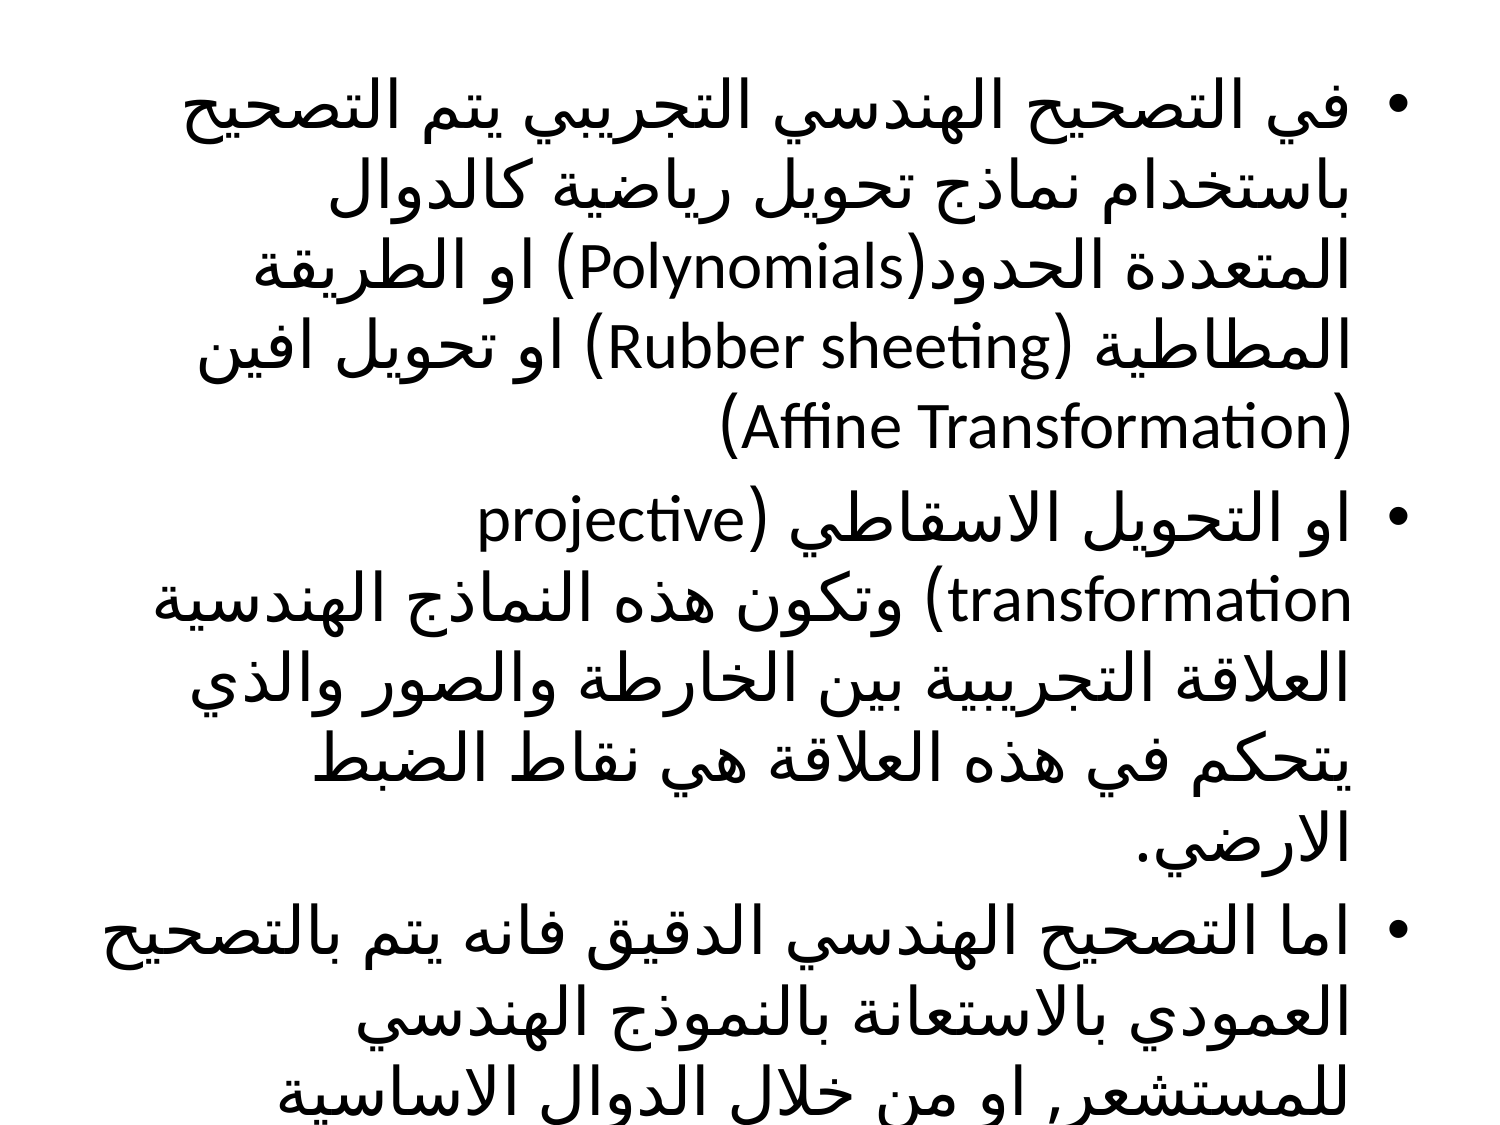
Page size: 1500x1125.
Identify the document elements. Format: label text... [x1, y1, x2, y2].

list في التصحيح الهندسي التجريبي يتم التصحيح باستخدام نماذج تحويل رياضية كالدوال المتعددة الحدود(Polynomials) او الطريقة المطاطية (Rubber sheeting) او تحويل افين (Affine Transformation) او التحويل الاسقاطي (projective transformation) وتكون هذه النماذج الهندسية العلاقة التجريبية بين الخارطة والصور والذي يتحكم في هذه العلاقة هي نقاط الضبط الارضي. اما التصحيح الهندسي الدقيق فانه يتم بالتصحيح العمودي بالاستعانة بالنموذج الهندسي للمستشعر, او من خلال الدوال الاساسية (Rational function model-RFm) [75, 54, 1425, 1005]
